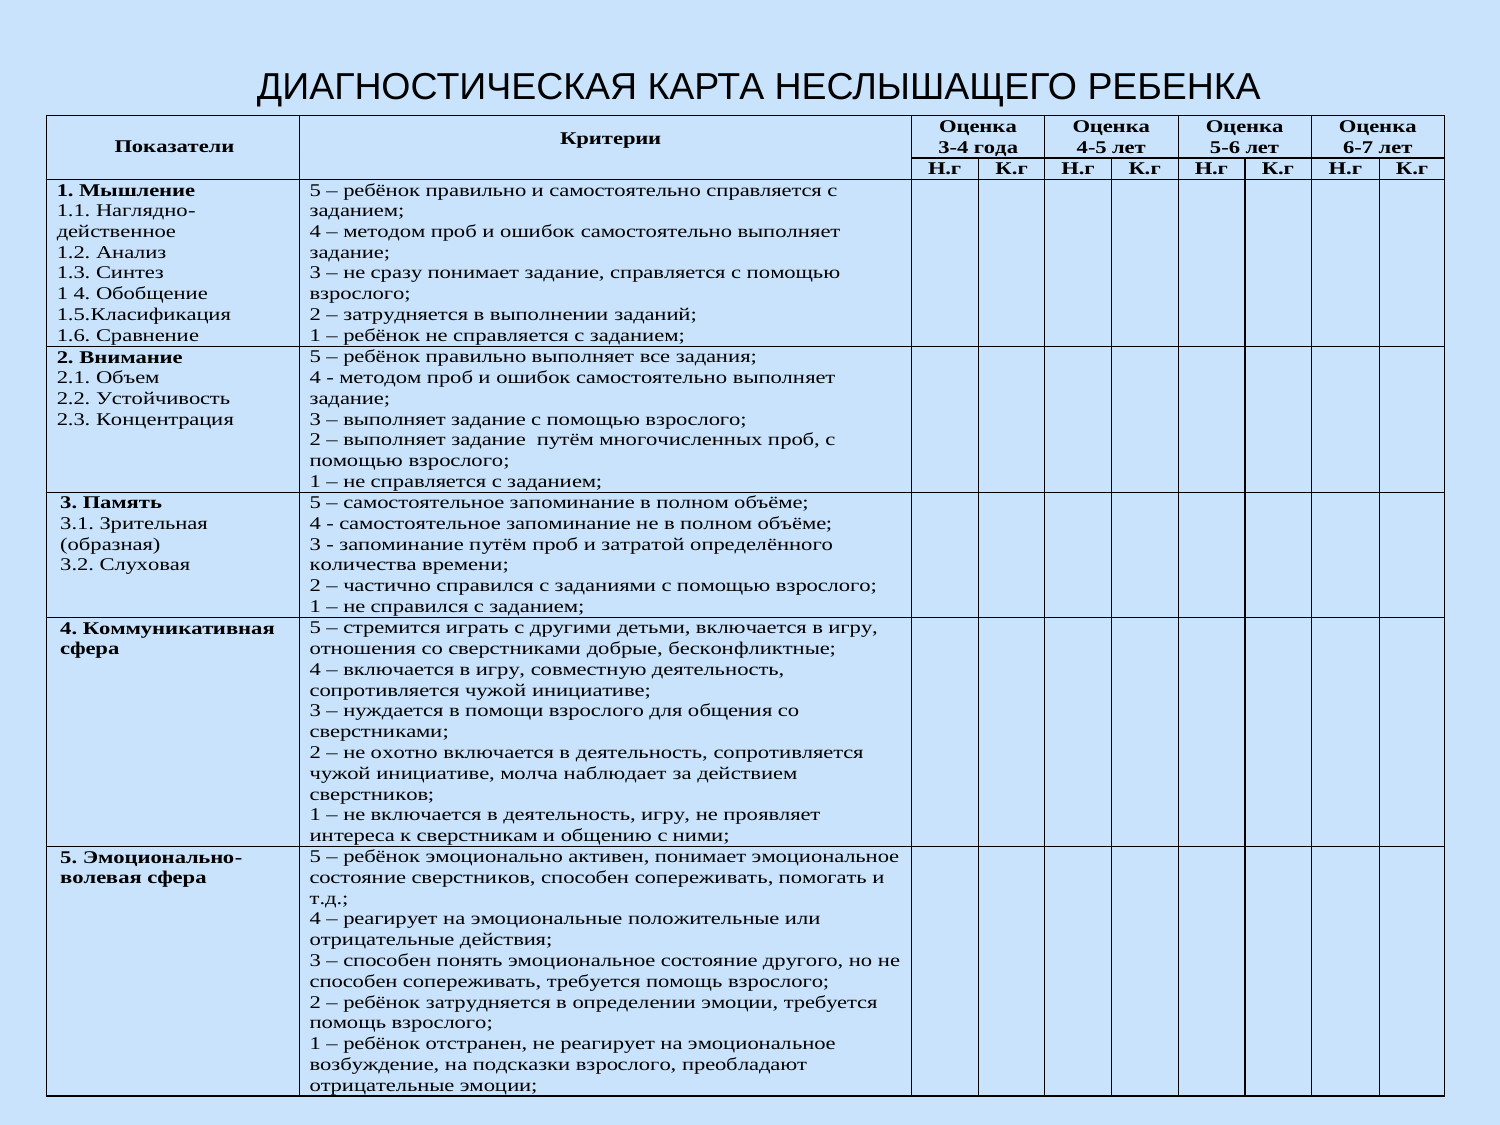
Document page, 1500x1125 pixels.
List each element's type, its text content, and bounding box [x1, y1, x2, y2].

text_box ДИАГНОСТИЧЕСКАЯ КАРТА НЕСЛЫШАЩЕГО РЕБЕНКА [242, 54, 1306, 113]
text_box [29, 114, 1466, 1125]
